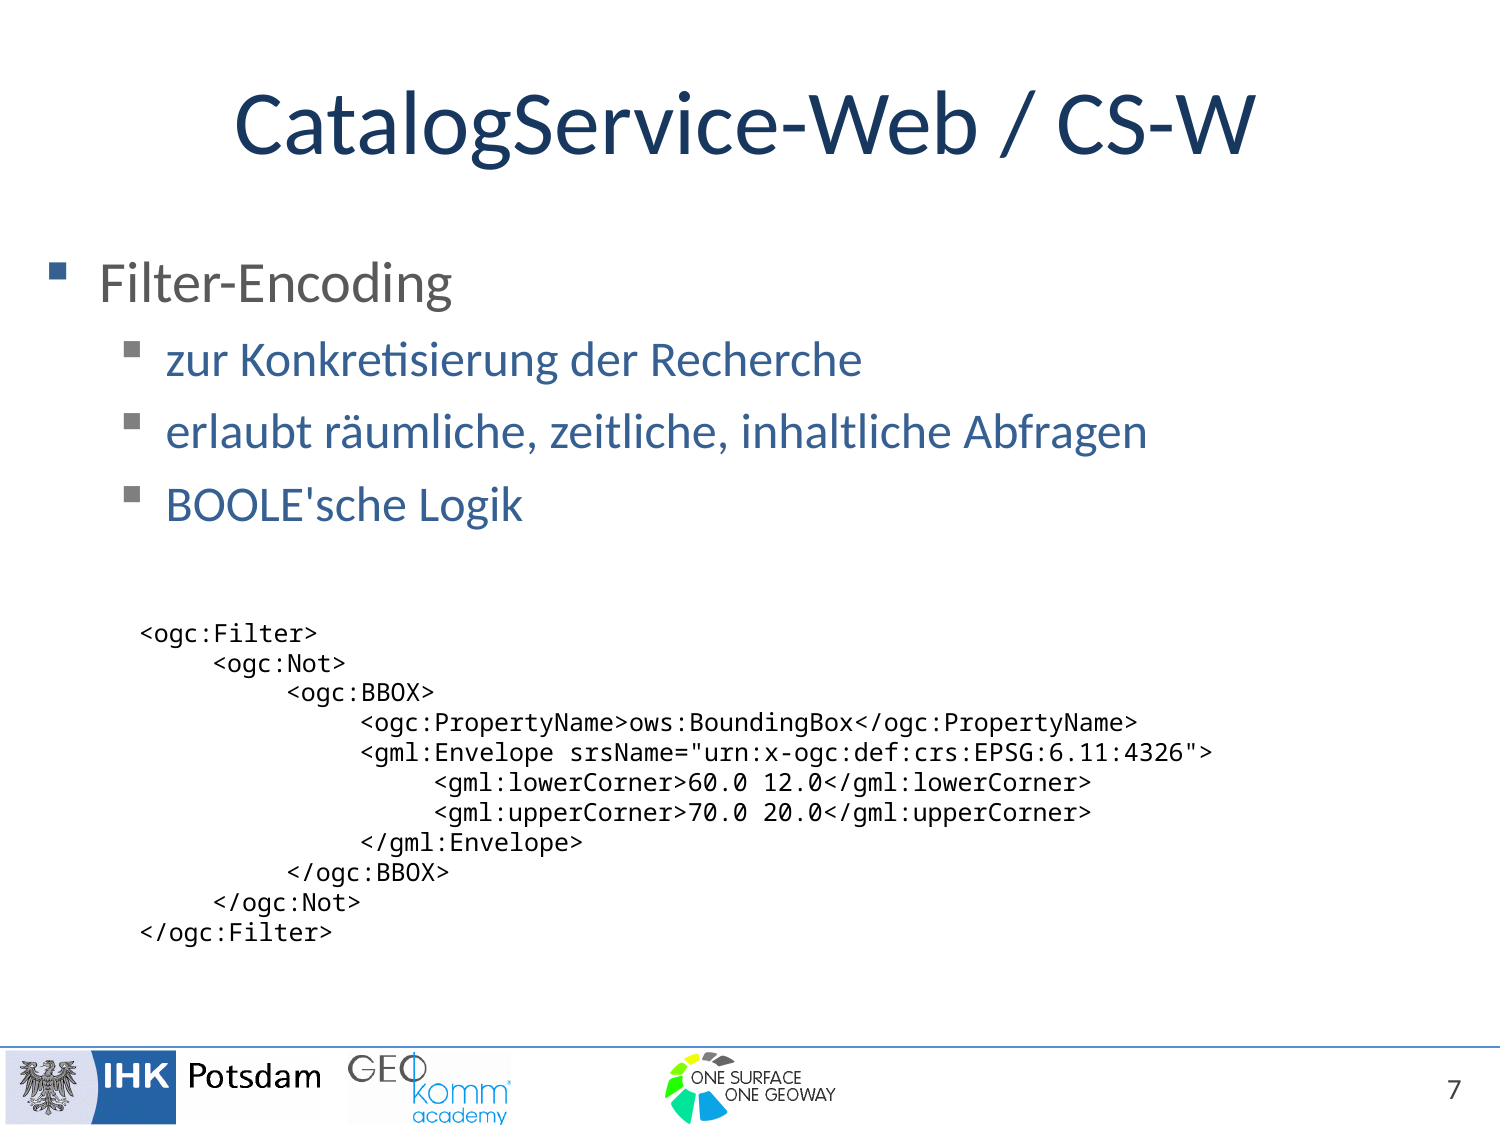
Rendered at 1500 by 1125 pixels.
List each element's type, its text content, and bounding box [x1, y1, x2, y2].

picture [348, 1051, 511, 1125]
picture [664, 1051, 837, 1125]
title CatalogService-Web / CS-W [29, 44, 1465, 193]
picture [5, 1050, 321, 1125]
slide_number 7 [1358, 1062, 1477, 1111]
list Filter-Encoding zur Konkretisierung der Recherche erlaubt räumliche, zeitliche, inhaltliche Abfragen BOOLE'sche Logik [29, 235, 1471, 1034]
text_box <ogc:Filter> <ogc:Not> <ogc:BBOX> <ogc:PropertyName>ows:BoundingBox</ogc:PropertyName> <gml:Envelope srsName="urn:x-ogc:def:crs:EPSG:6.11:4326"> <gml:lowerCorner>60.0 12.0</gml:lowerCorner> <gml:upperCorner>70.0 20.0</gml:upperCorner> </gml:Envelope> </ogc:BBOX> </ogc:Not> </ogc:Filter> [123, 609, 1305, 954]
